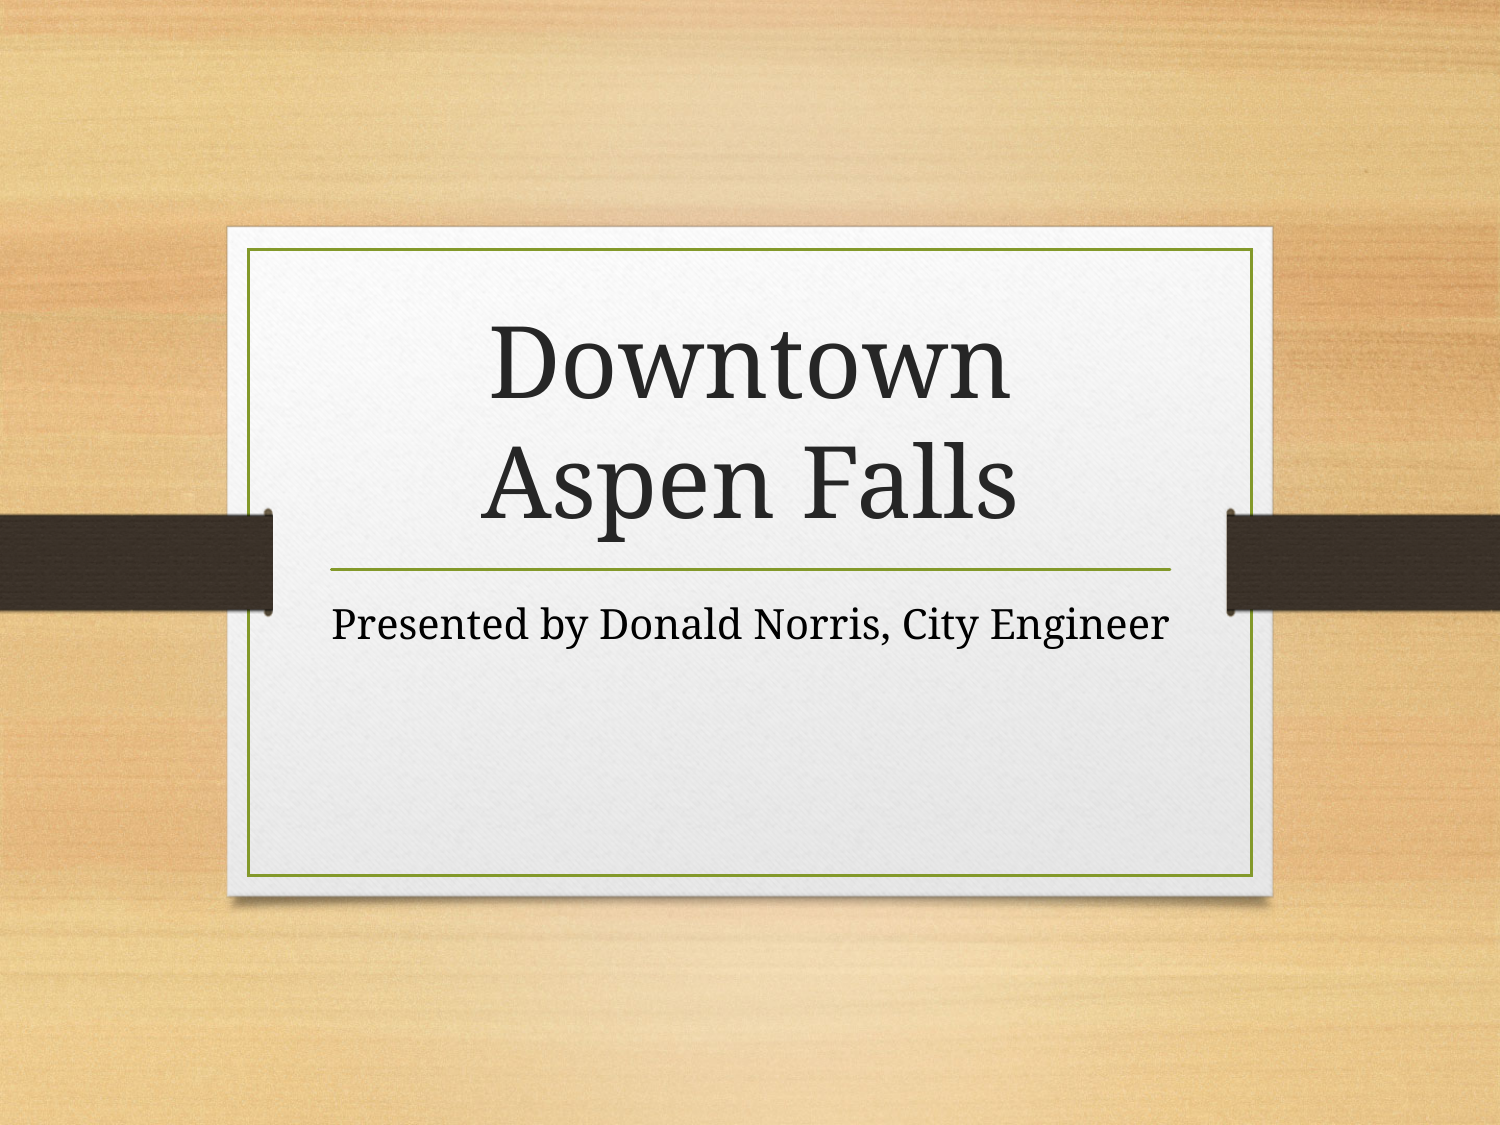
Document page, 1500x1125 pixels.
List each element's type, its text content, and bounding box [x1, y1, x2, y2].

subtitle Presented by Donald Norris, City Engineer [315, 590, 1187, 817]
title Downtown Aspen Falls [315, 297, 1187, 546]
picture [0, 0, 1500, 1125]
